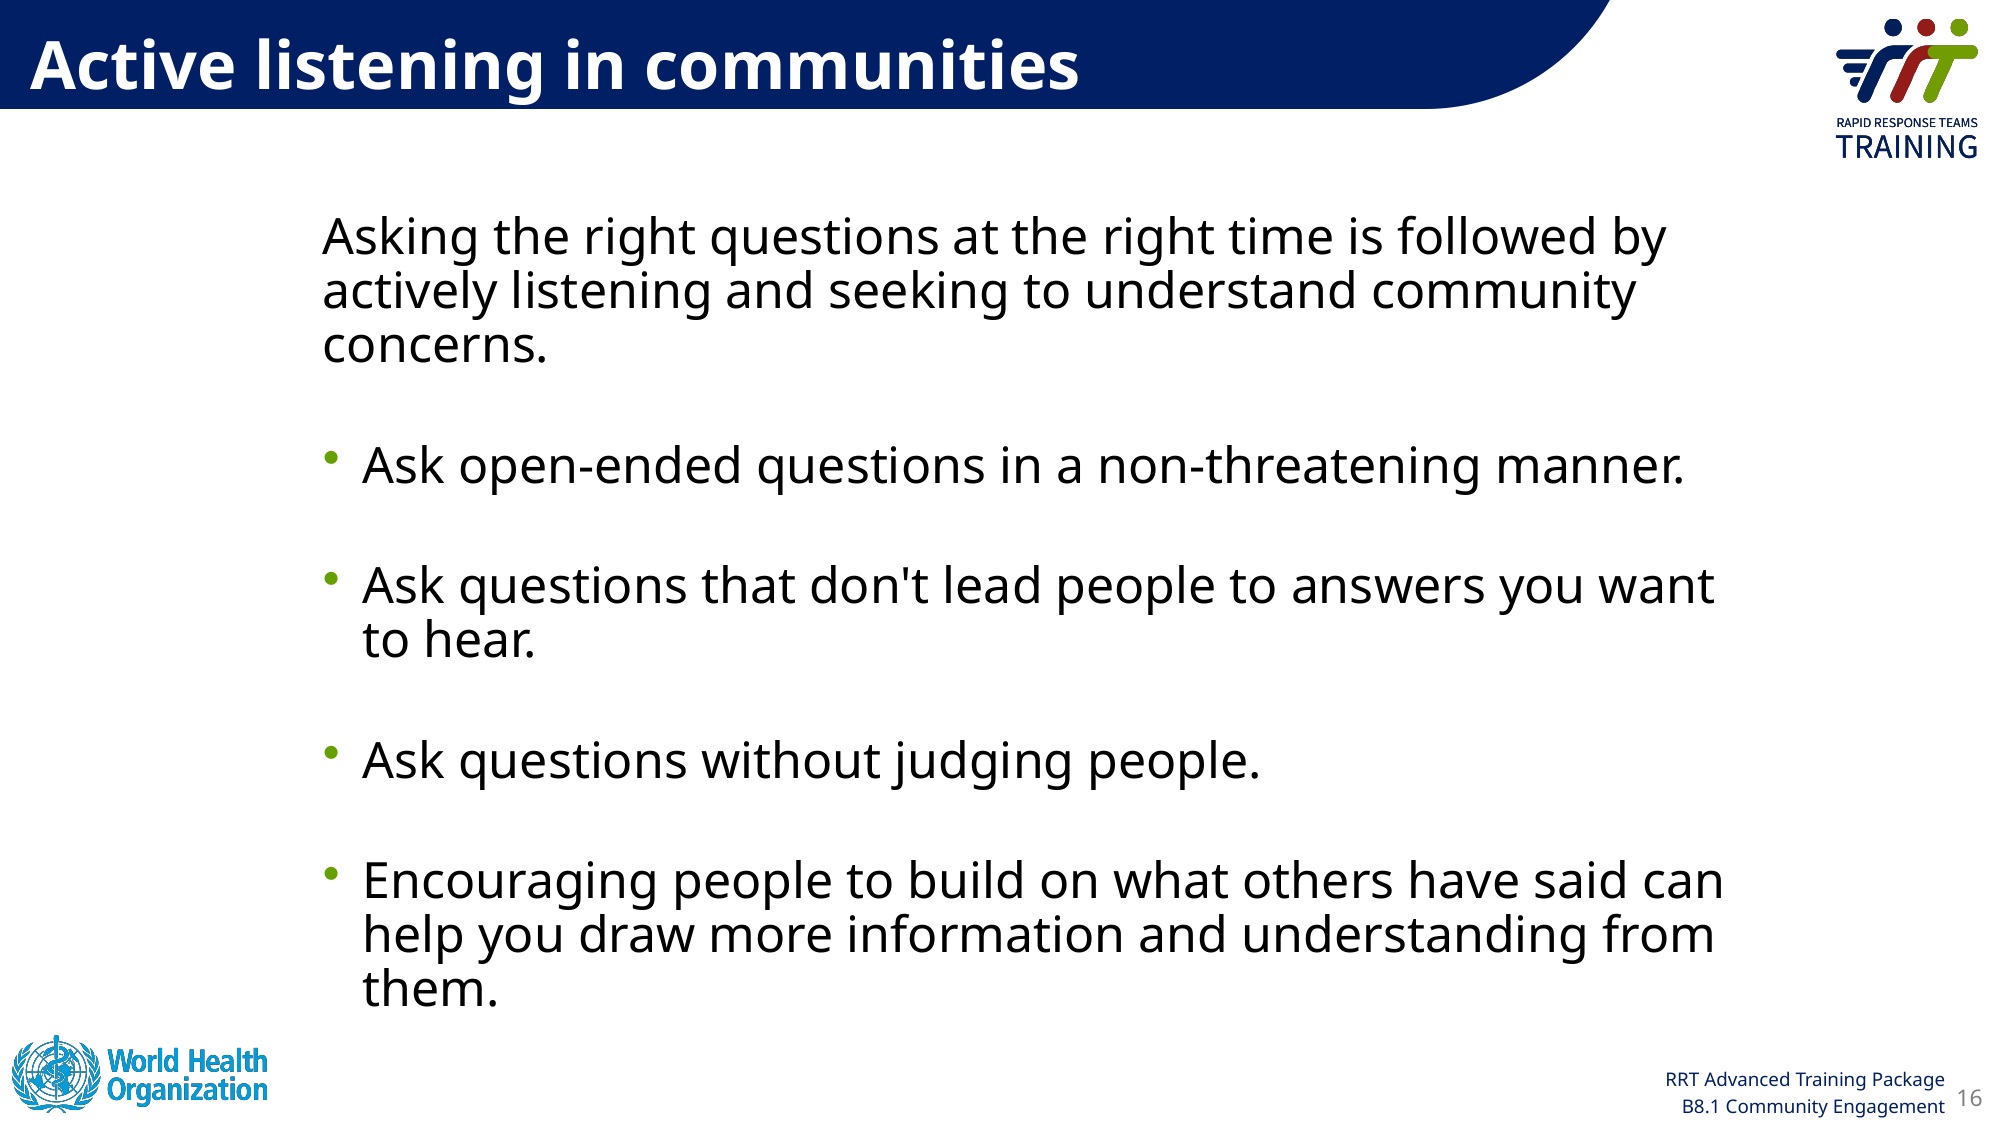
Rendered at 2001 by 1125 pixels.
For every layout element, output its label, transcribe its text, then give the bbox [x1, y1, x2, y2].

picture [34, 1054, 43, 1078]
picture [59, 1035, 267, 1113]
picture [50, 1108, 62, 1113]
picture [12, 1083, 48, 1113]
picture [40, 1062, 47, 1070]
picture [71, 1053, 90, 1091]
picture [46, 1056, 54, 1062]
picture [30, 1083, 37, 1091]
list Asking the right questions at the right time is followed by actively listening and seeking to understand community concerns. Ask open-ended questions in a non-threatening manner. Ask questions that don't lead people to answers you want to hear. Ask questions without judging people. Encouraging people to build on what others have said can help you draw more information and understanding from them. [314, 203, 1774, 883]
picture [22, 1062, 26, 1077]
picture [1835, 19, 1978, 167]
picture [12, 1035, 54, 1068]
picture [24, 1054, 36, 1087]
picture [0, 0, 1636, 109]
picture [36, 1088, 78, 1105]
text_box Active listening in communities [22, 15, 1490, 122]
